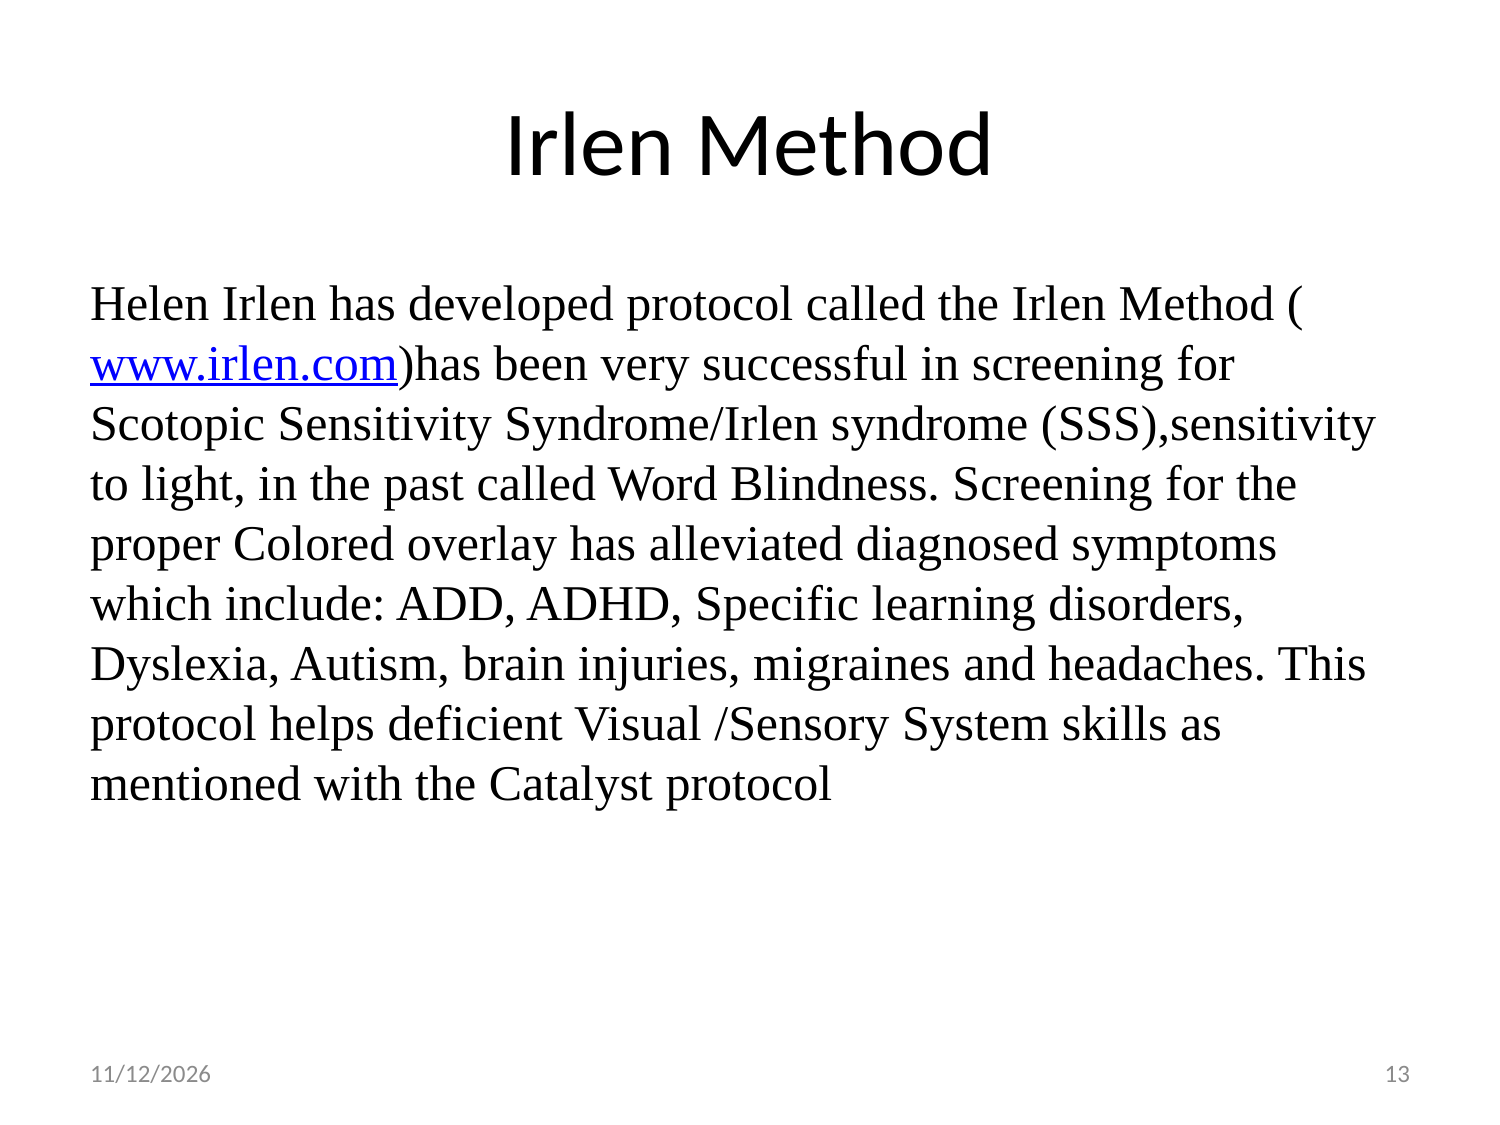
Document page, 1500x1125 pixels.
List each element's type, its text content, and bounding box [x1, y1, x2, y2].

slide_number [75, 1042, 425, 1103]
slide_number 13 [1074, 1042, 1425, 1103]
title Irlen Method [75, 45, 1425, 233]
list Helen Irlen has developed protocol called the Irlen Method (www.irlen.com)has been very successful in screening for Scotopic Sensitivity Syndrome/Irlen syndrome (SSS),sensitivity to light, in the past called Word Blindness. Screening for the proper Colored overlay has alleviated diagnosed symptoms which include: ADD, ADHD, Specific learning disorders, Dyslexia, Autism, brain injuries, migraines and headaches. This protocol helps deficient Visual /Sensory System skills as mentioned with the Catalyst protocol [75, 262, 1425, 1005]
